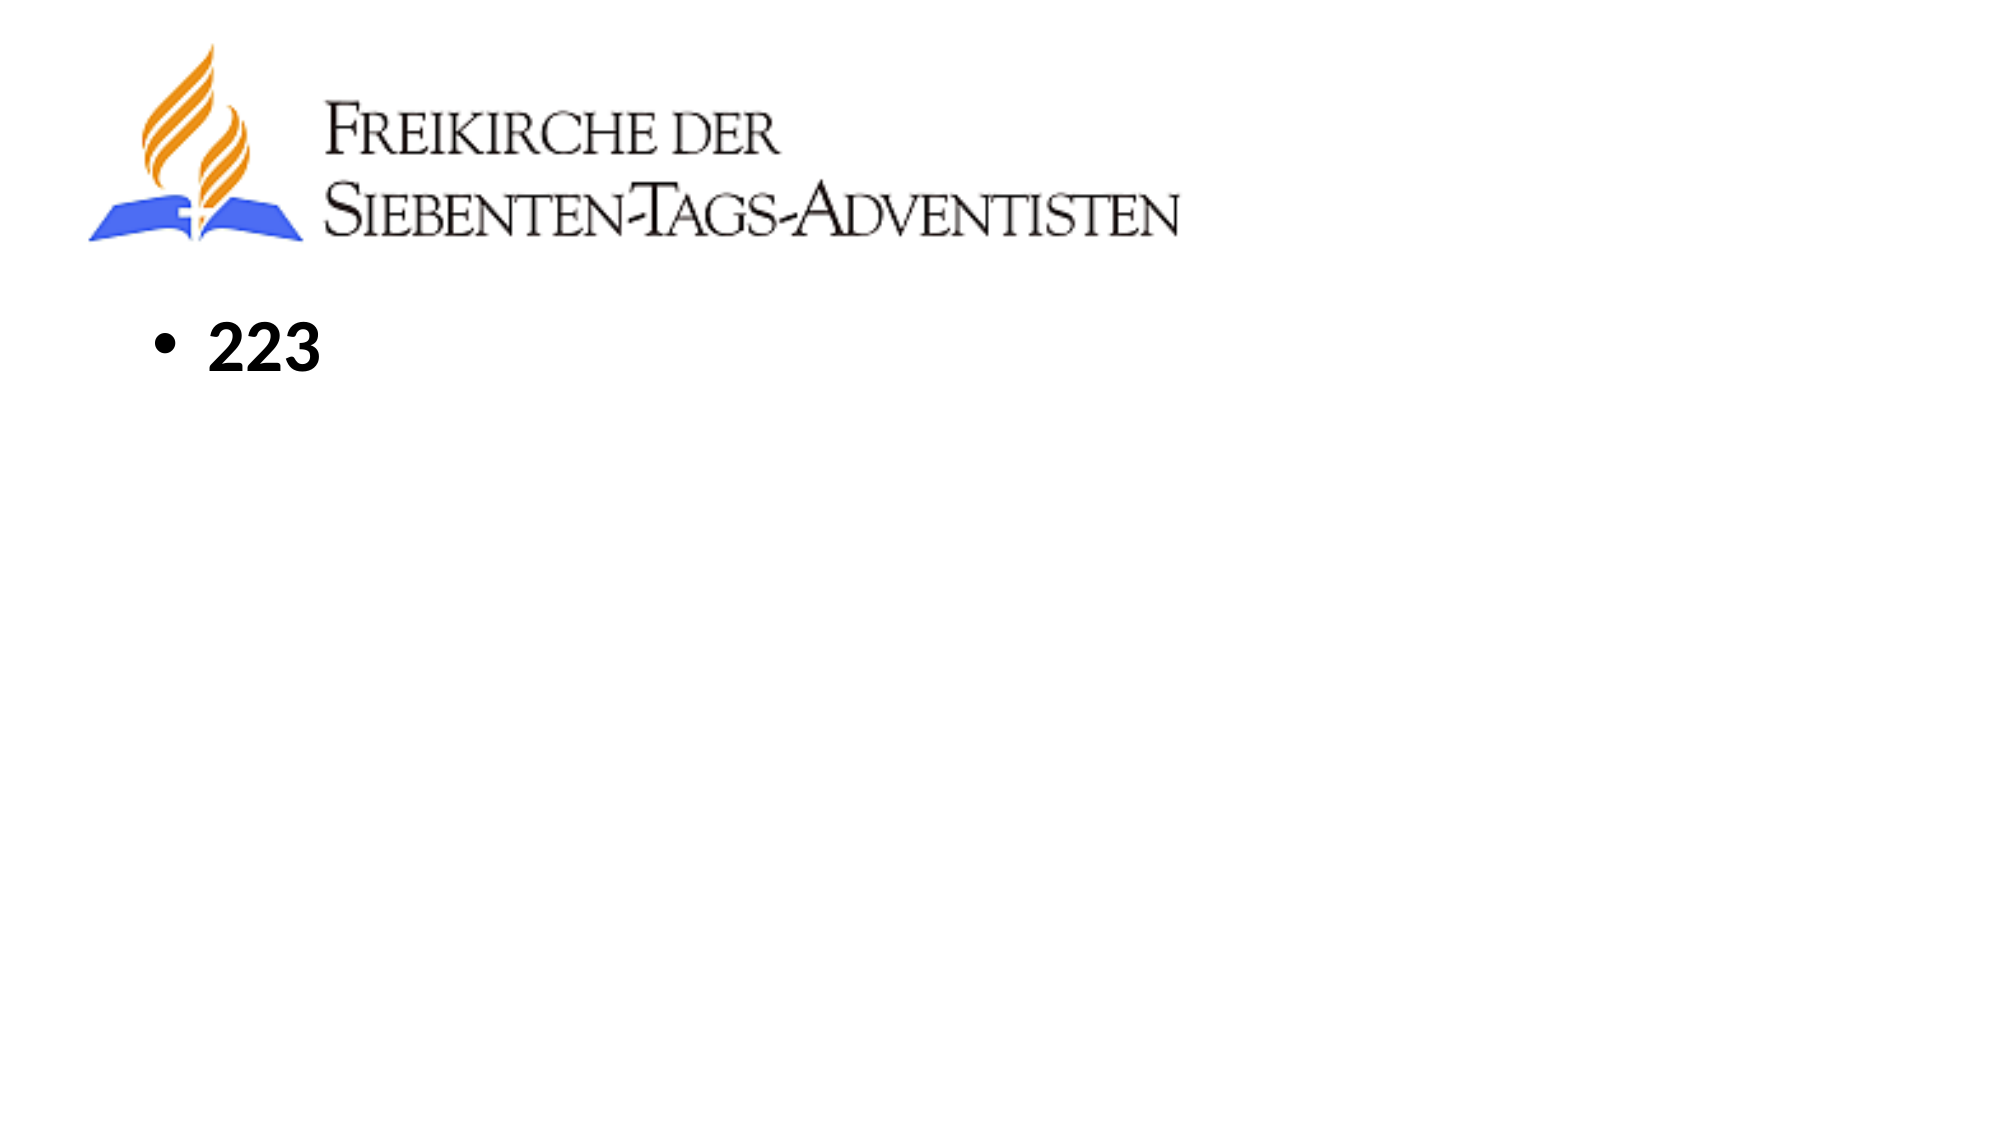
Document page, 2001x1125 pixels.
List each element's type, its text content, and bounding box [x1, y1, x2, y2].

picture [77, 37, 1185, 252]
list 223 [137, 299, 1863, 1014]
